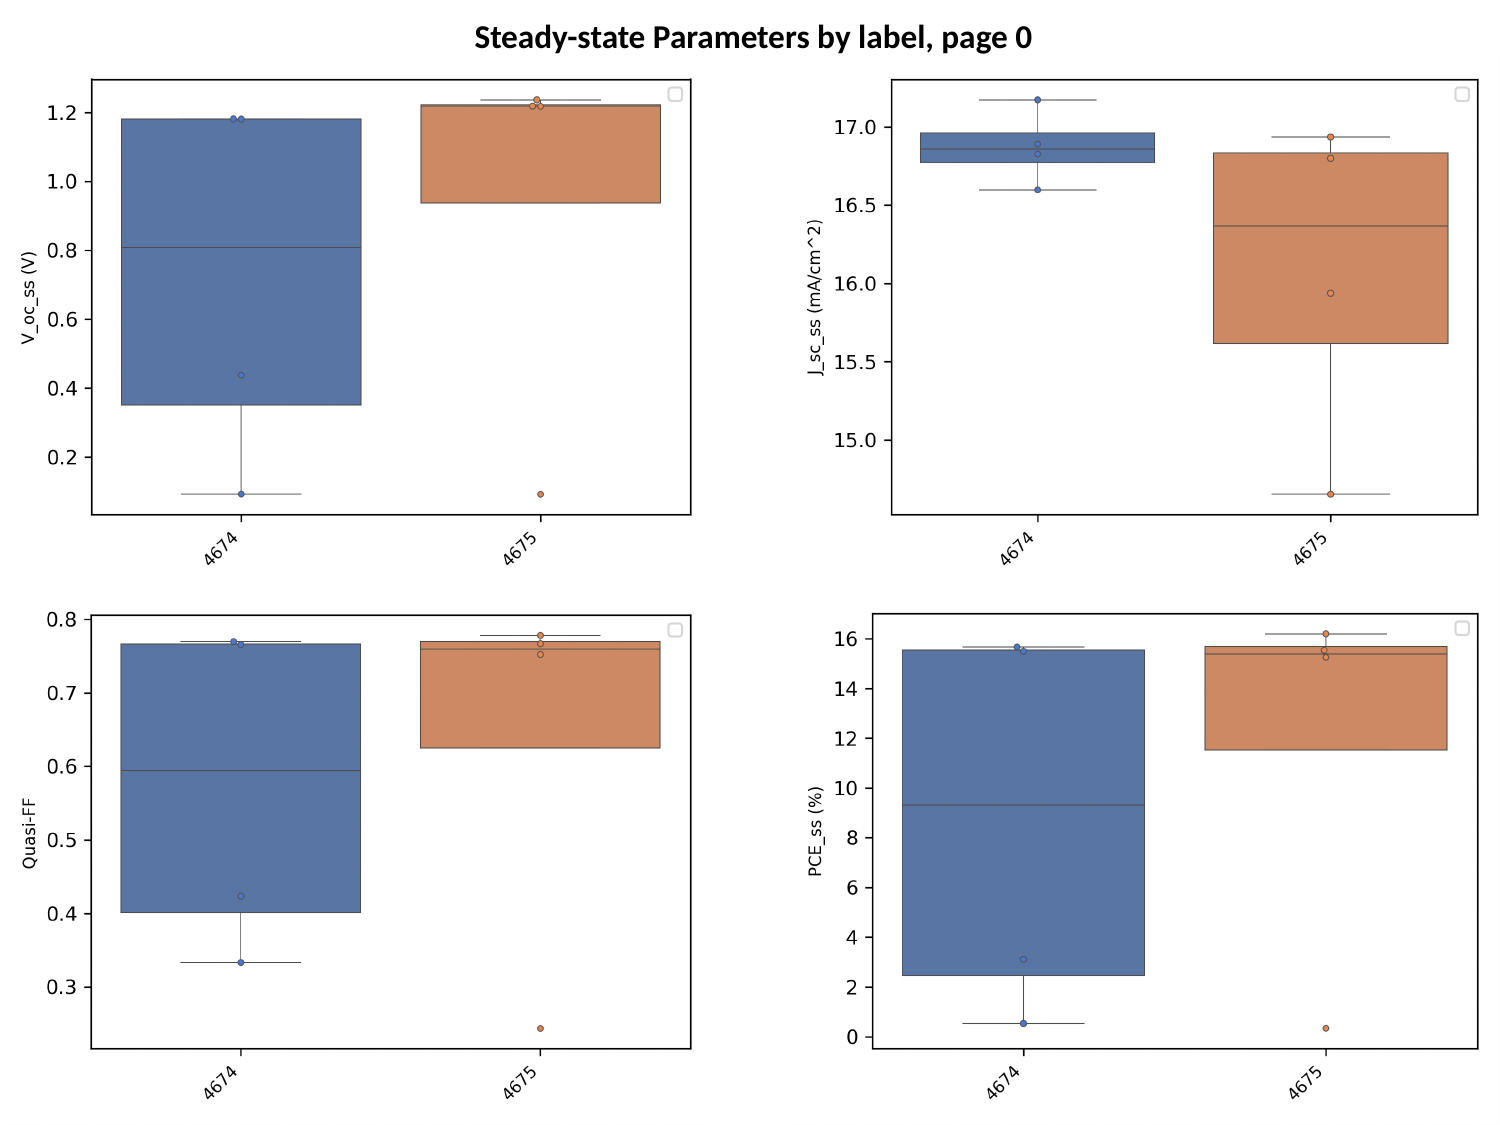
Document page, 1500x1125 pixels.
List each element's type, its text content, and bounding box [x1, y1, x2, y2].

picture [787, 56, 1500, 1125]
title Steady-state Parameters by label, page 0 [0, 0, 1500, 75]
picture [0, 56, 713, 1125]
